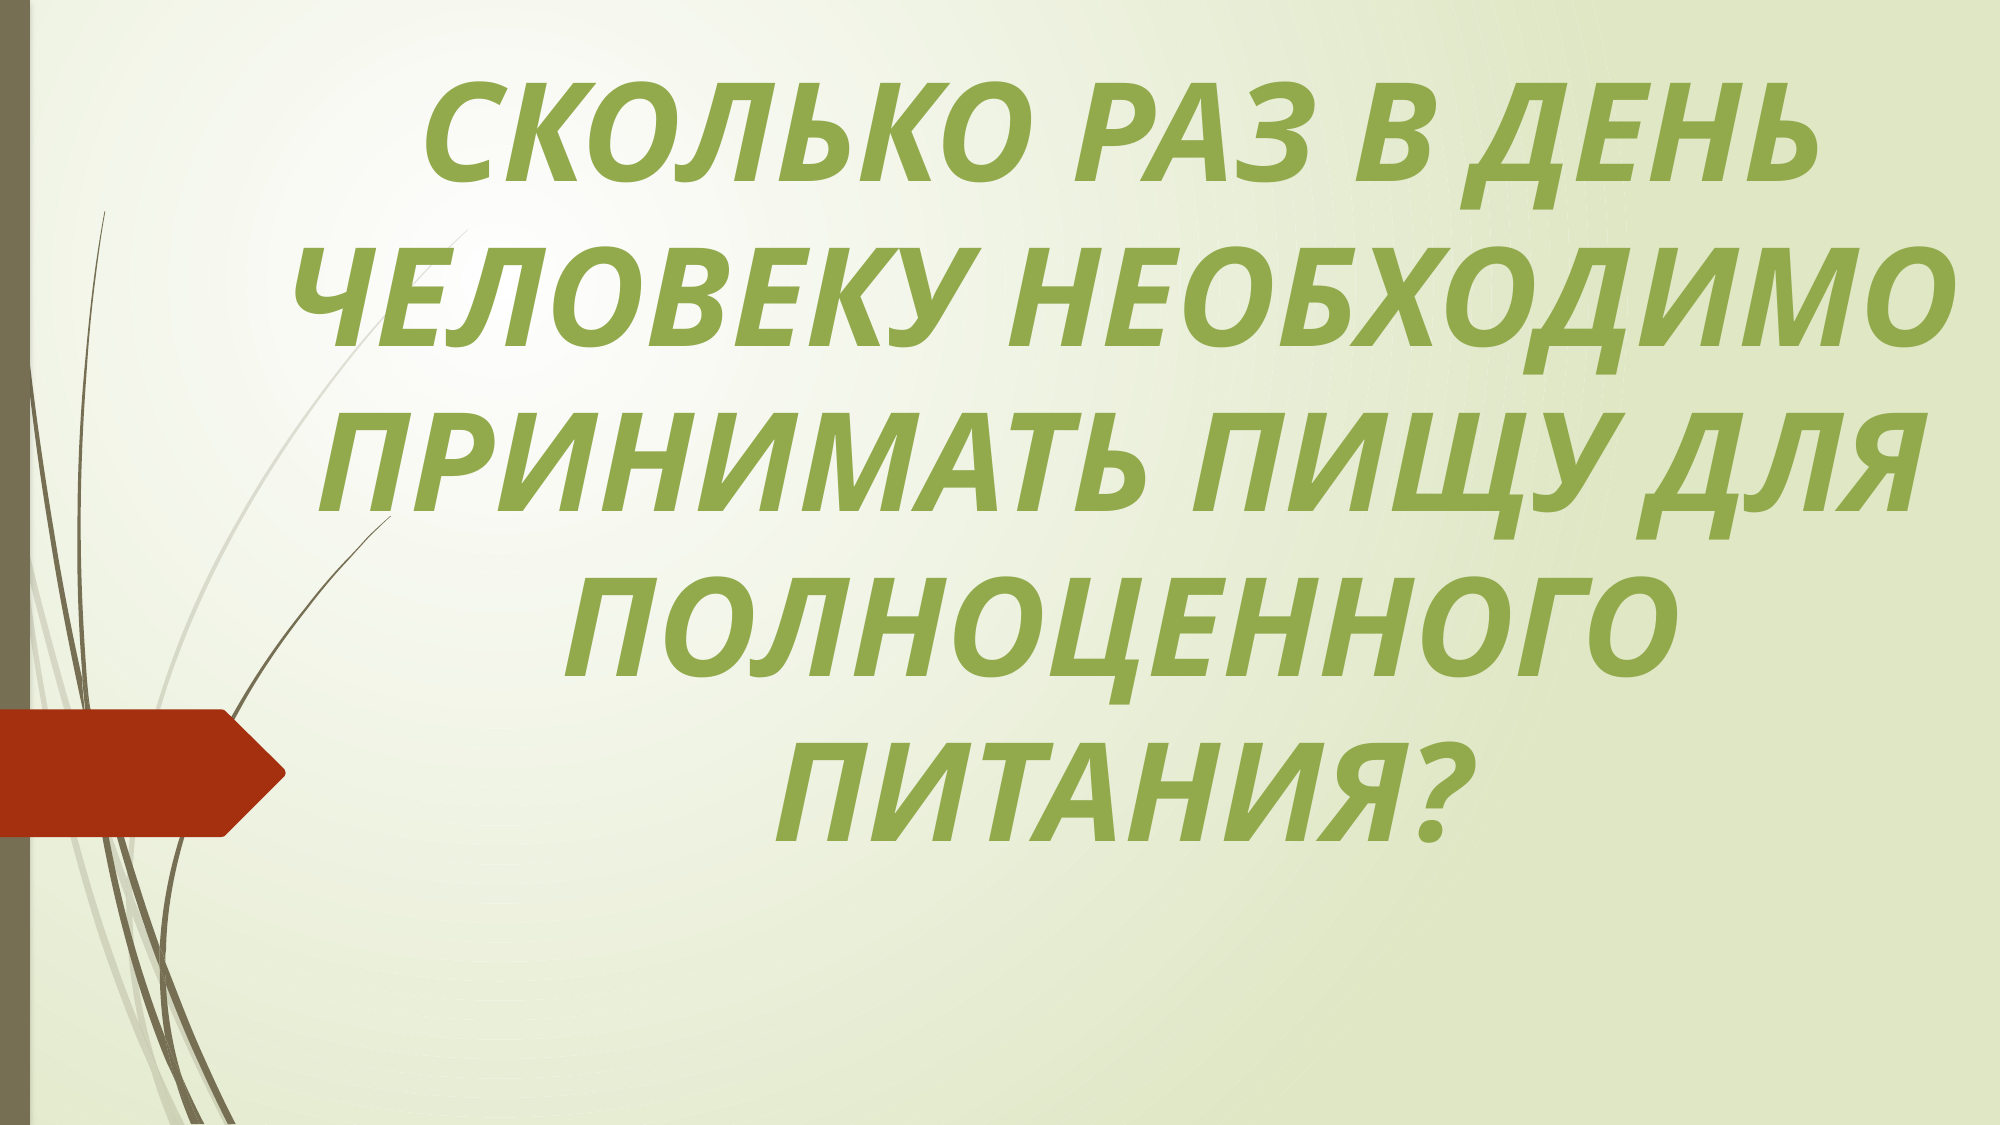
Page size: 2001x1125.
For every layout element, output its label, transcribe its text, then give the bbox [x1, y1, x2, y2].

text_box СКОЛЬКО РАЗ В ДЕНЬ ЧЕЛОВЕКУ НЕОБХОДИМО ПРИНИМАТЬ ПИЩУ ДЛЯ ПОЛНОЦЕННОГО ПИТАНИЯ? [208, 36, 2000, 877]
